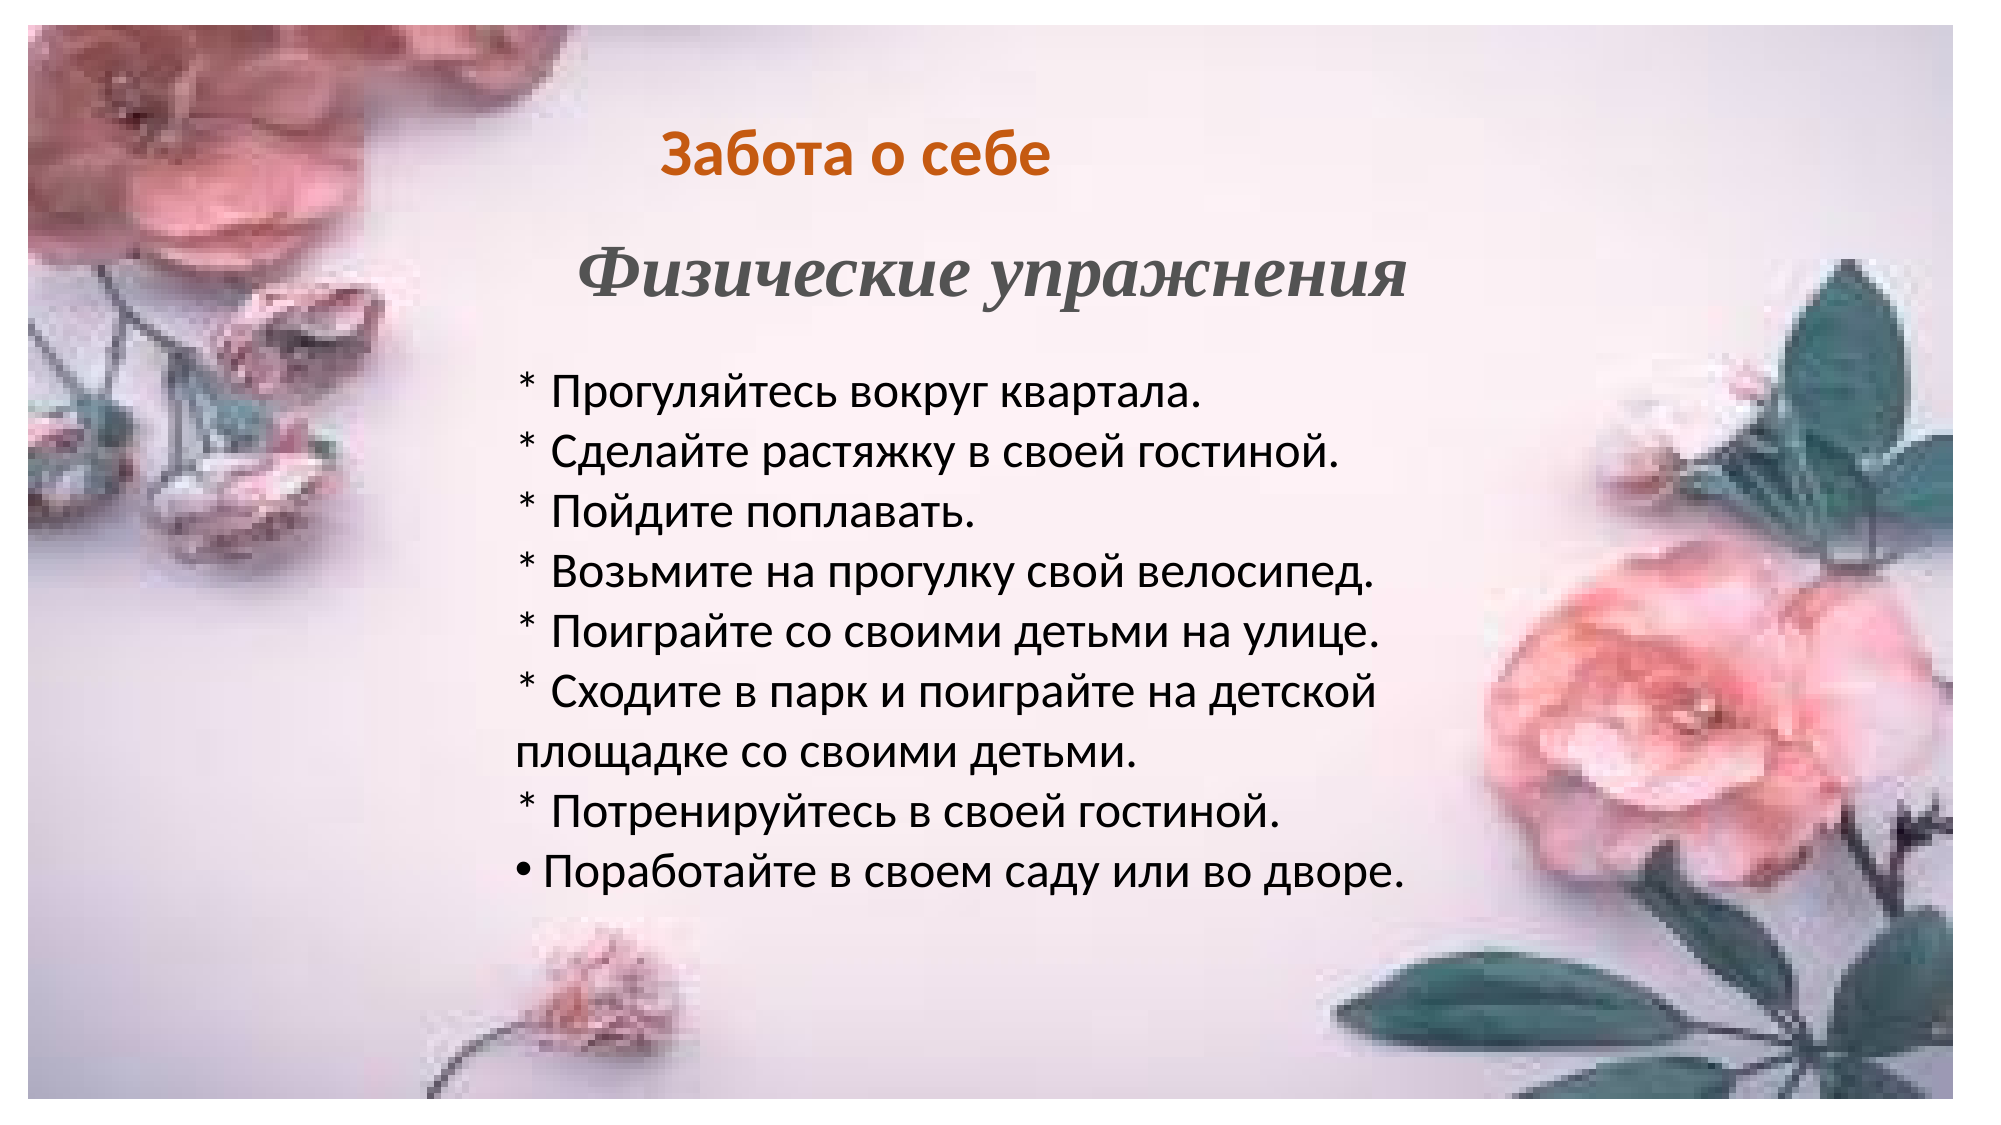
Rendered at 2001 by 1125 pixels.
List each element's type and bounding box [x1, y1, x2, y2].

list [28, 25, 1953, 1100]
